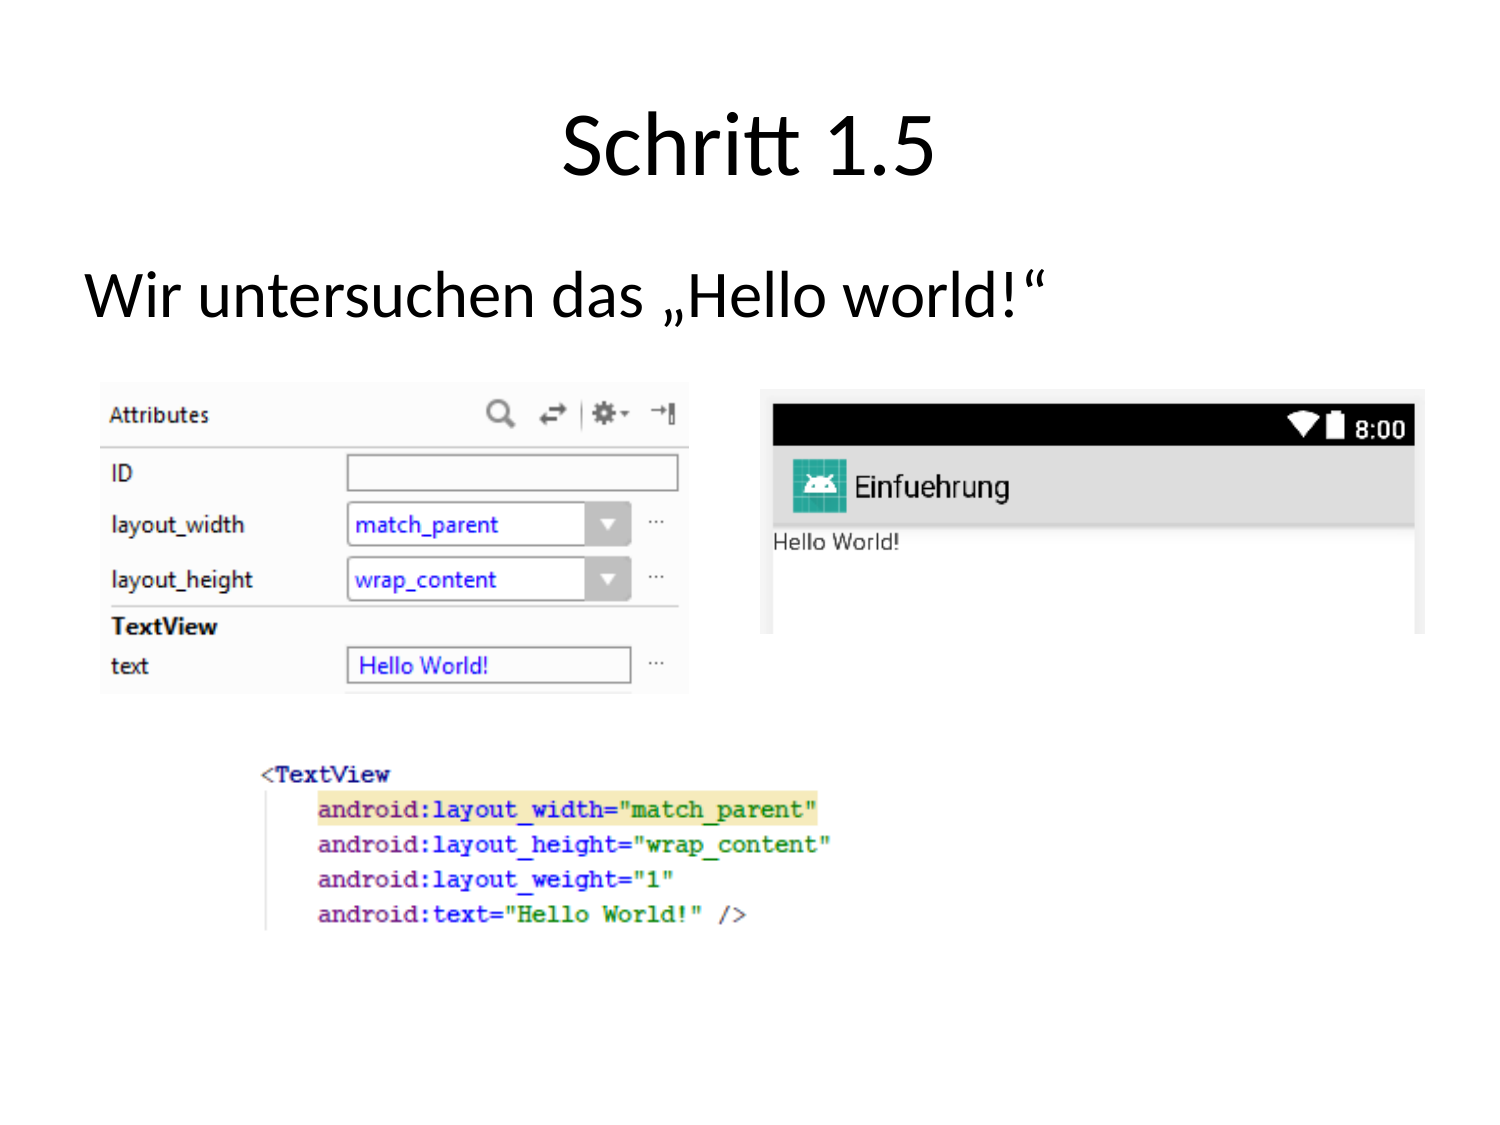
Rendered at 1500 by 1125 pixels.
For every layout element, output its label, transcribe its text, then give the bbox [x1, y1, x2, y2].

text_box Wir untersuchen das „Hello world!“ [69, 243, 1064, 339]
picture [253, 748, 861, 937]
title Schritt 1.5 [75, 45, 1425, 233]
picture [100, 381, 689, 694]
picture [759, 389, 1426, 634]
